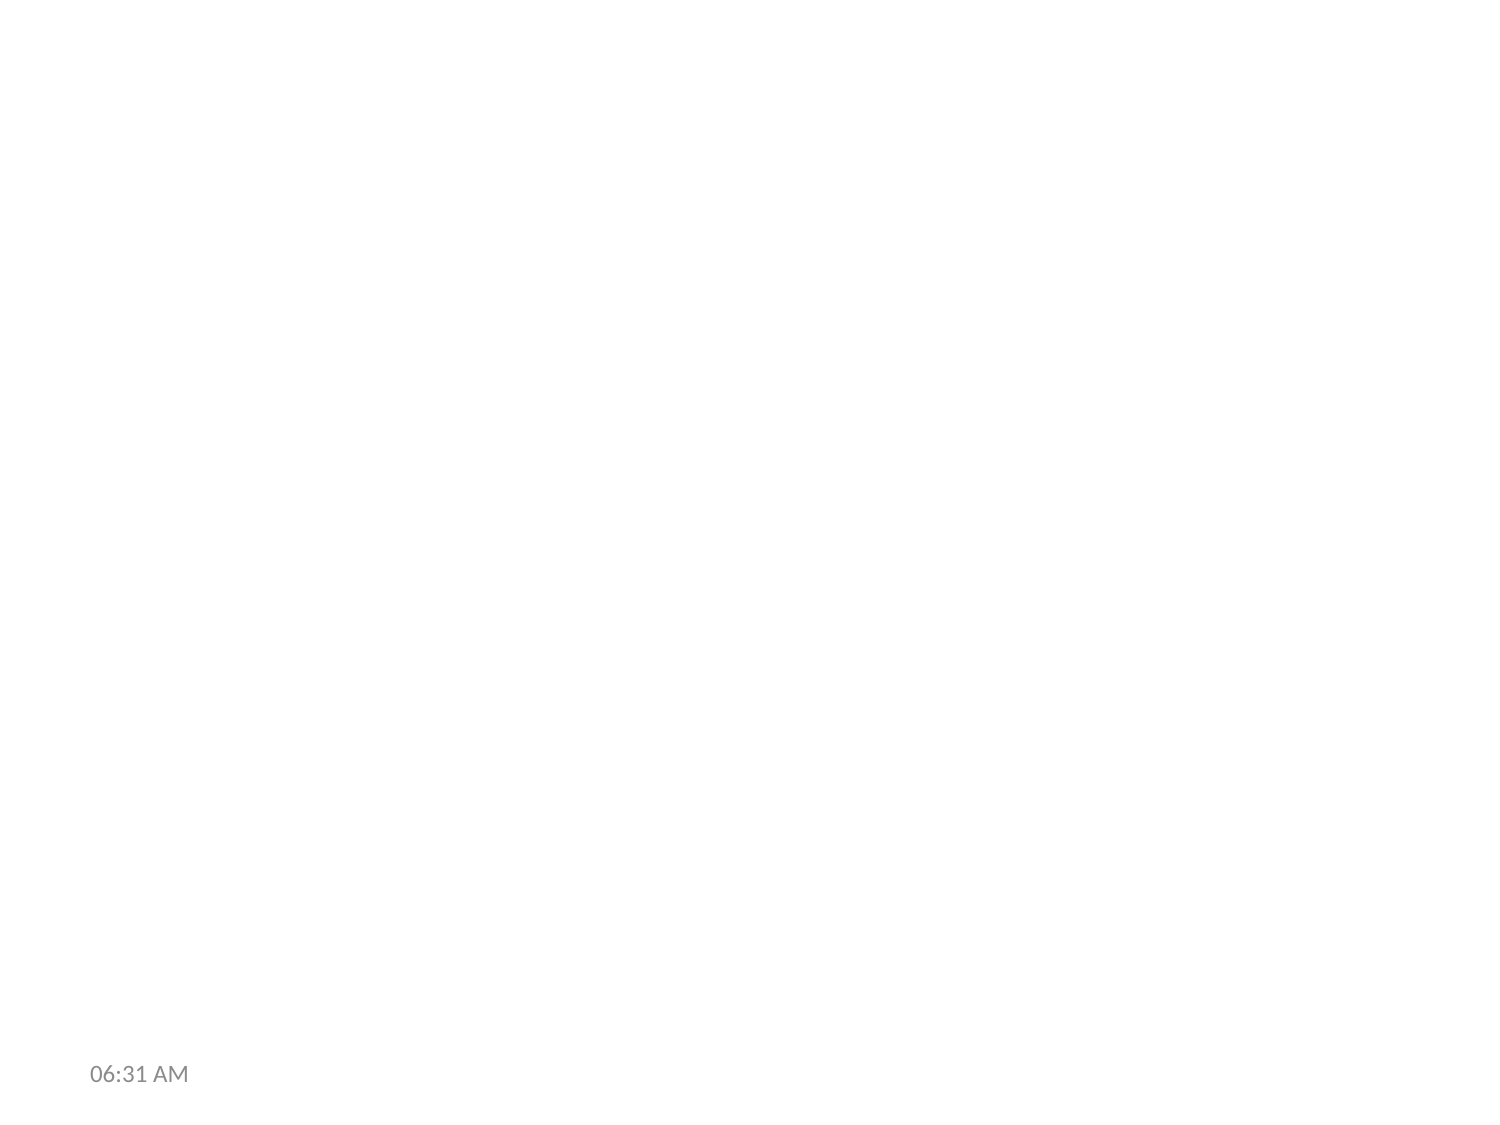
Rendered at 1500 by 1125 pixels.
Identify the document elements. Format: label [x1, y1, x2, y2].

slide_number [75, 1042, 425, 1103]
